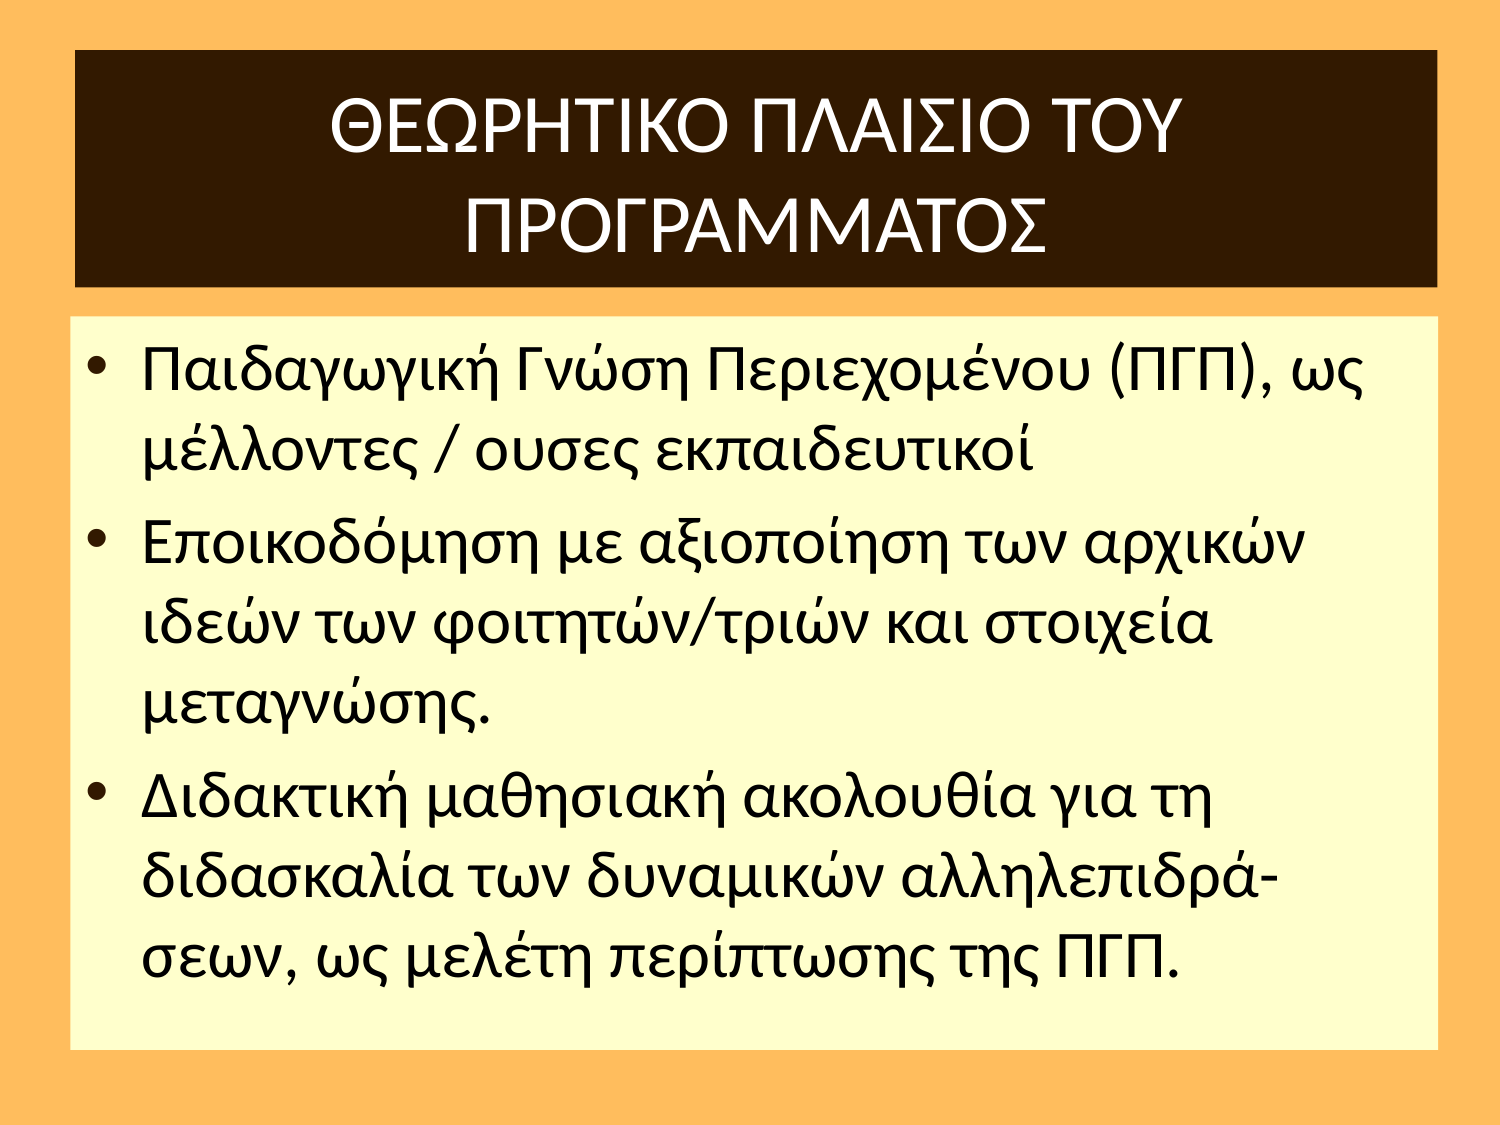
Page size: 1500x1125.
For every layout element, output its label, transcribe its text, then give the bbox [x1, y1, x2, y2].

list Παιδαγωγική Γνώση Περιεχομένου (ΠΓΠ), ως μέλλοντες / ουσες εκπαιδευτικοί Εποικοδόμηση με αξιοποίηση των αρχικών ιδεών των φοιτητών/τριών και στοιχεία μεταγνώσης. Διδακτική μαθησιακή ακολουθία για τη διδασκαλία των δυναμικών αλληλεπιδρά-σεων, ως μελέτη περίπτωσης της ΠΓΠ. [70, 316, 1439, 1050]
title ΘΕΩΡΗΤΙΚΟ ΠΛΑΙΣΙΟ ΤΟΥ ΠΡΟΓΡΑΜΜΑΤΟΣ [75, 50, 1438, 288]
